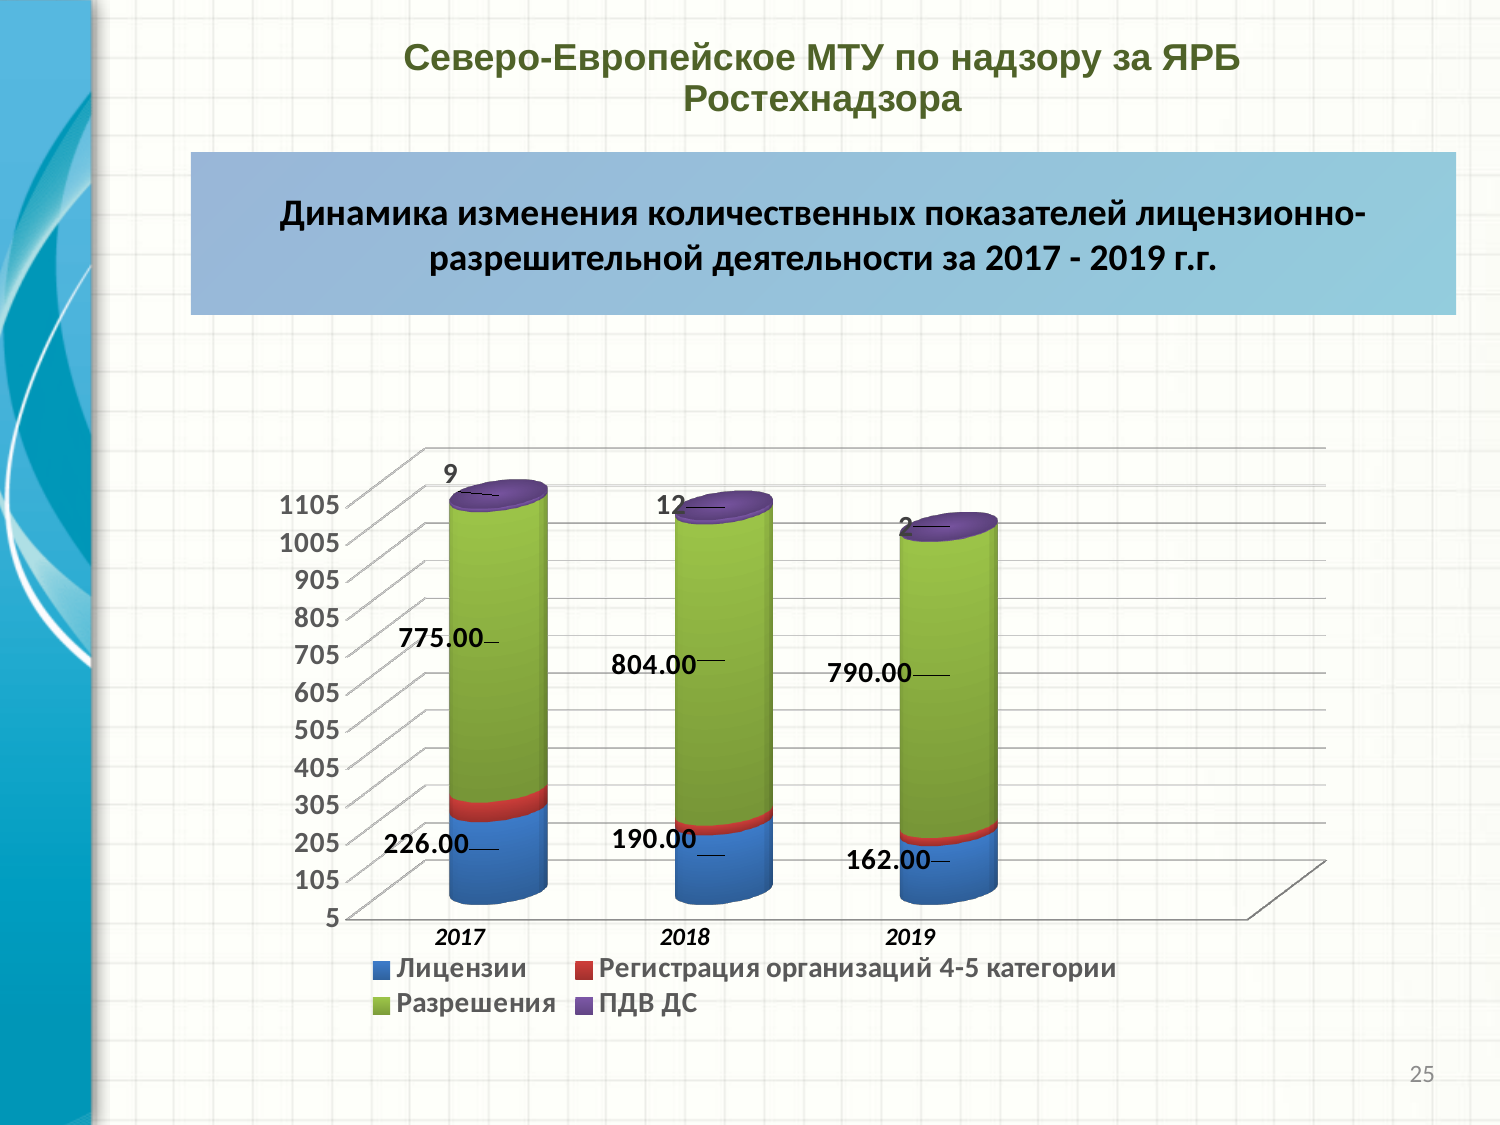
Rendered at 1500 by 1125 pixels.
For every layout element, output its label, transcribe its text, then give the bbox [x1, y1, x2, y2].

text_box Северо-Европейское МТУ по надзору за ЯРБ Ростехнадзора [375, 30, 1270, 127]
picture [0, 0, 1500, 1125]
text_box Динамика изменения количественных показателей лицензионно-разрешительной деятельности за 2017 - 2019 г.г. [190, 152, 1457, 315]
chart [159, 266, 1332, 1028]
slide_number 25 [1100, 1042, 1450, 1103]
